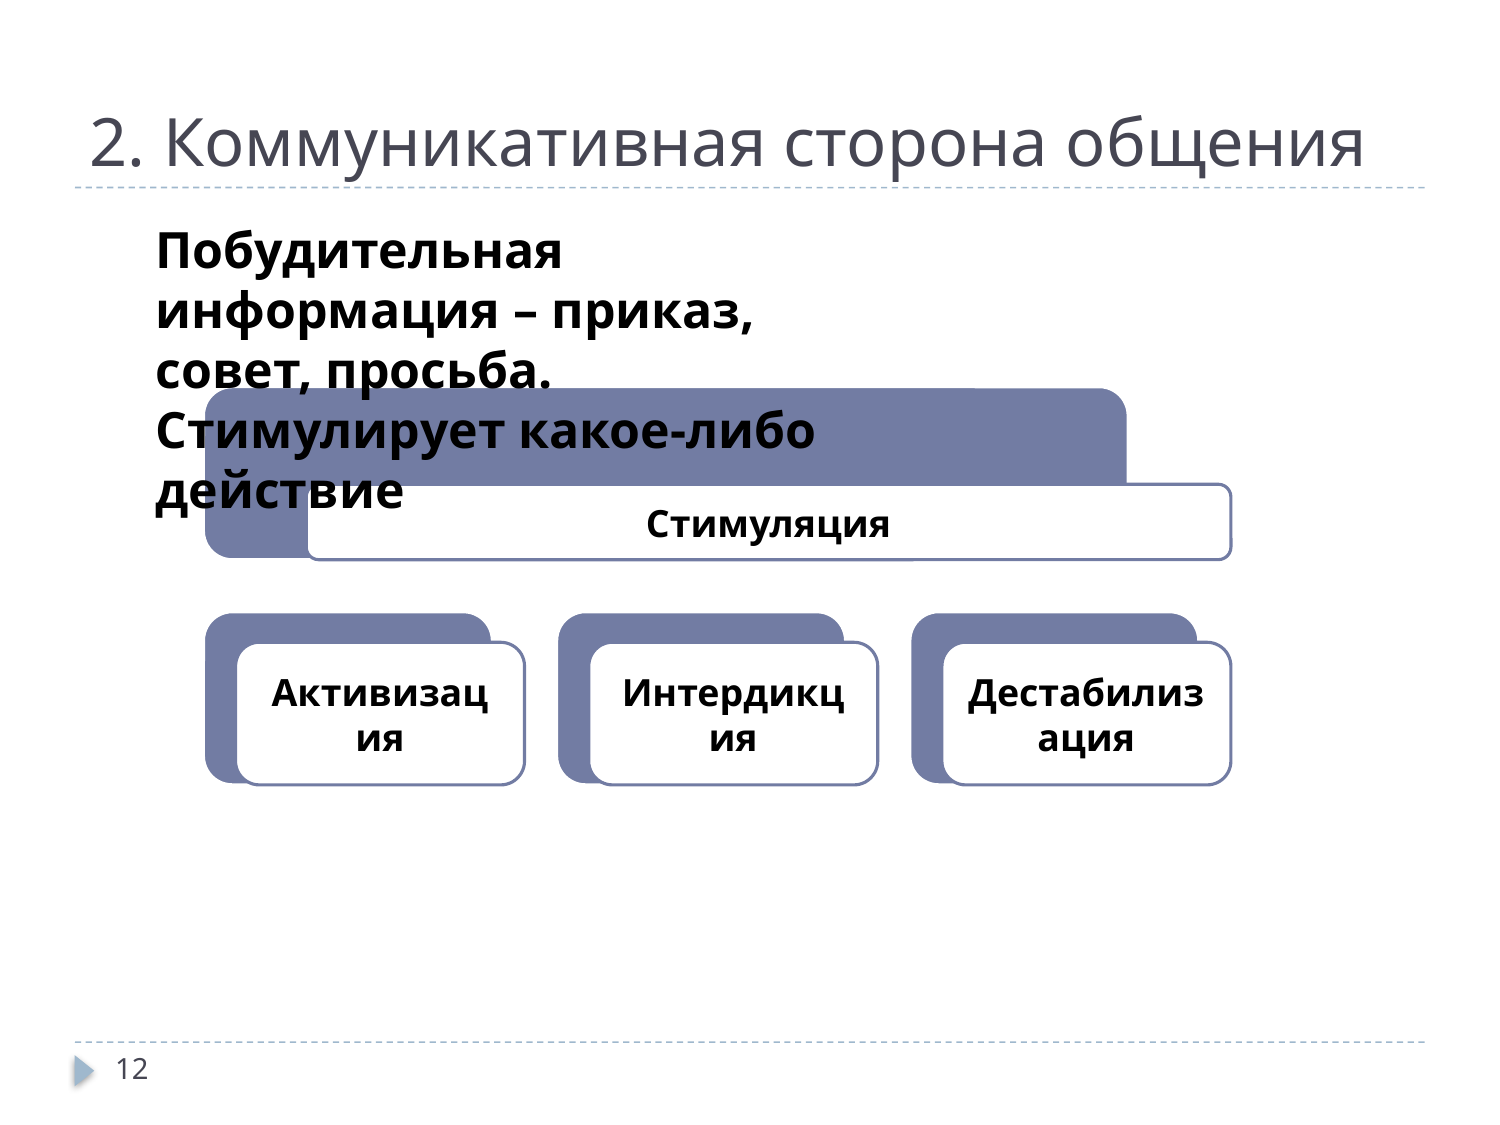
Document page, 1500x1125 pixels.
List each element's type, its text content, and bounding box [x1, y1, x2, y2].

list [74, 386, 1360, 1010]
slide_number 12 [100, 1042, 426, 1103]
title 2. Коммуникативная сторона общения [75, 24, 1425, 188]
text_box Побудительная информация – приказ, совет, просьба. Стимулирует какое-либо действие [140, 210, 891, 386]
